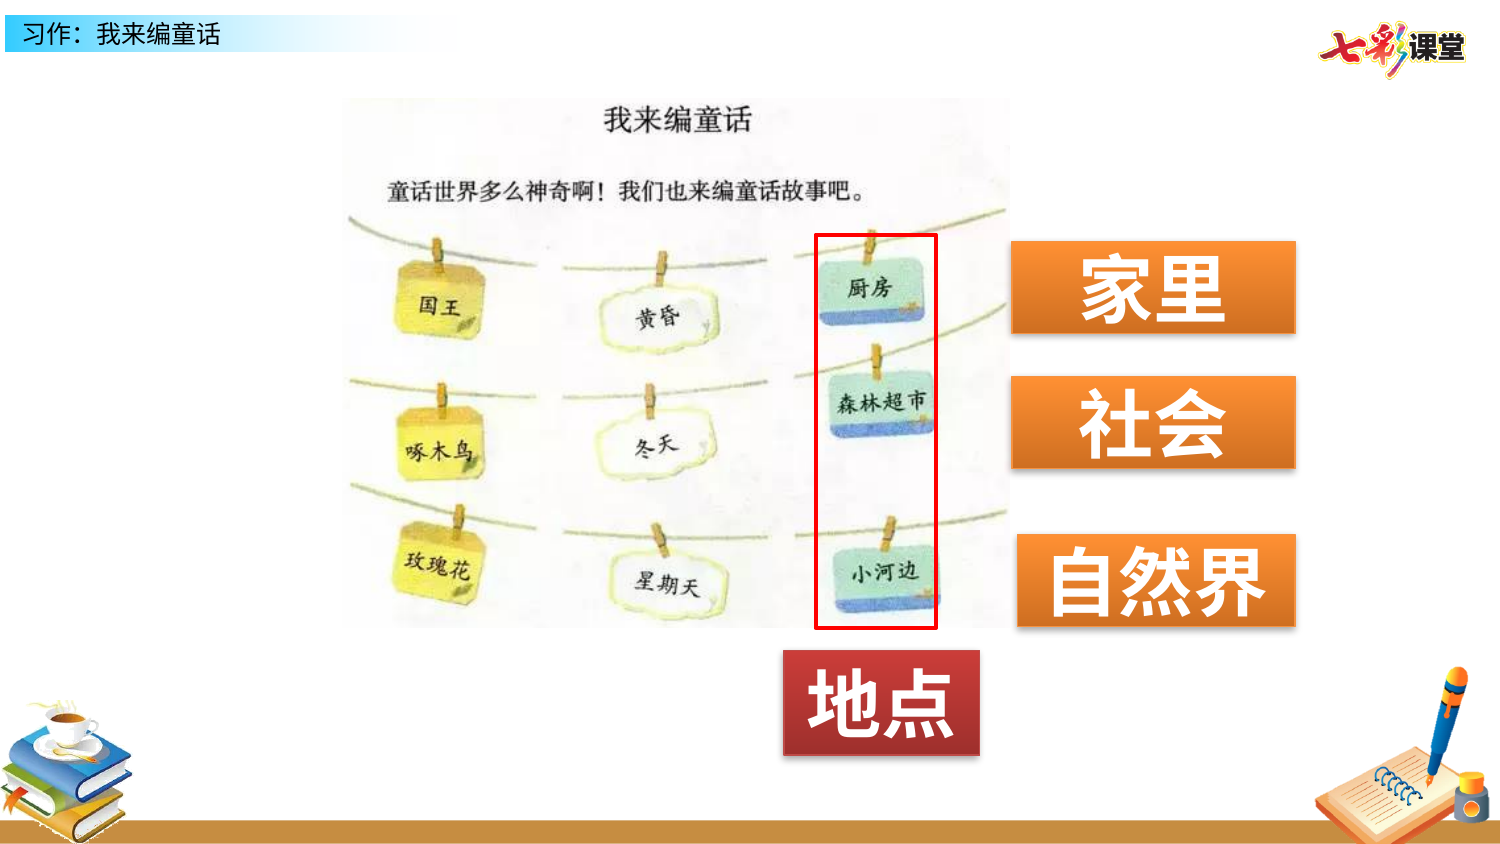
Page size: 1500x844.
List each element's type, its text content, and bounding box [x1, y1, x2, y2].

picture [1316, 20, 1468, 80]
text_box 自然界 [1017, 534, 1296, 627]
text_box 地点 [783, 650, 980, 756]
picture [342, 98, 1011, 629]
picture [1303, 652, 1500, 844]
text_box 家里 [1015, 241, 1296, 334]
picture [0, 700, 146, 844]
text_box 社会 [1015, 376, 1296, 469]
